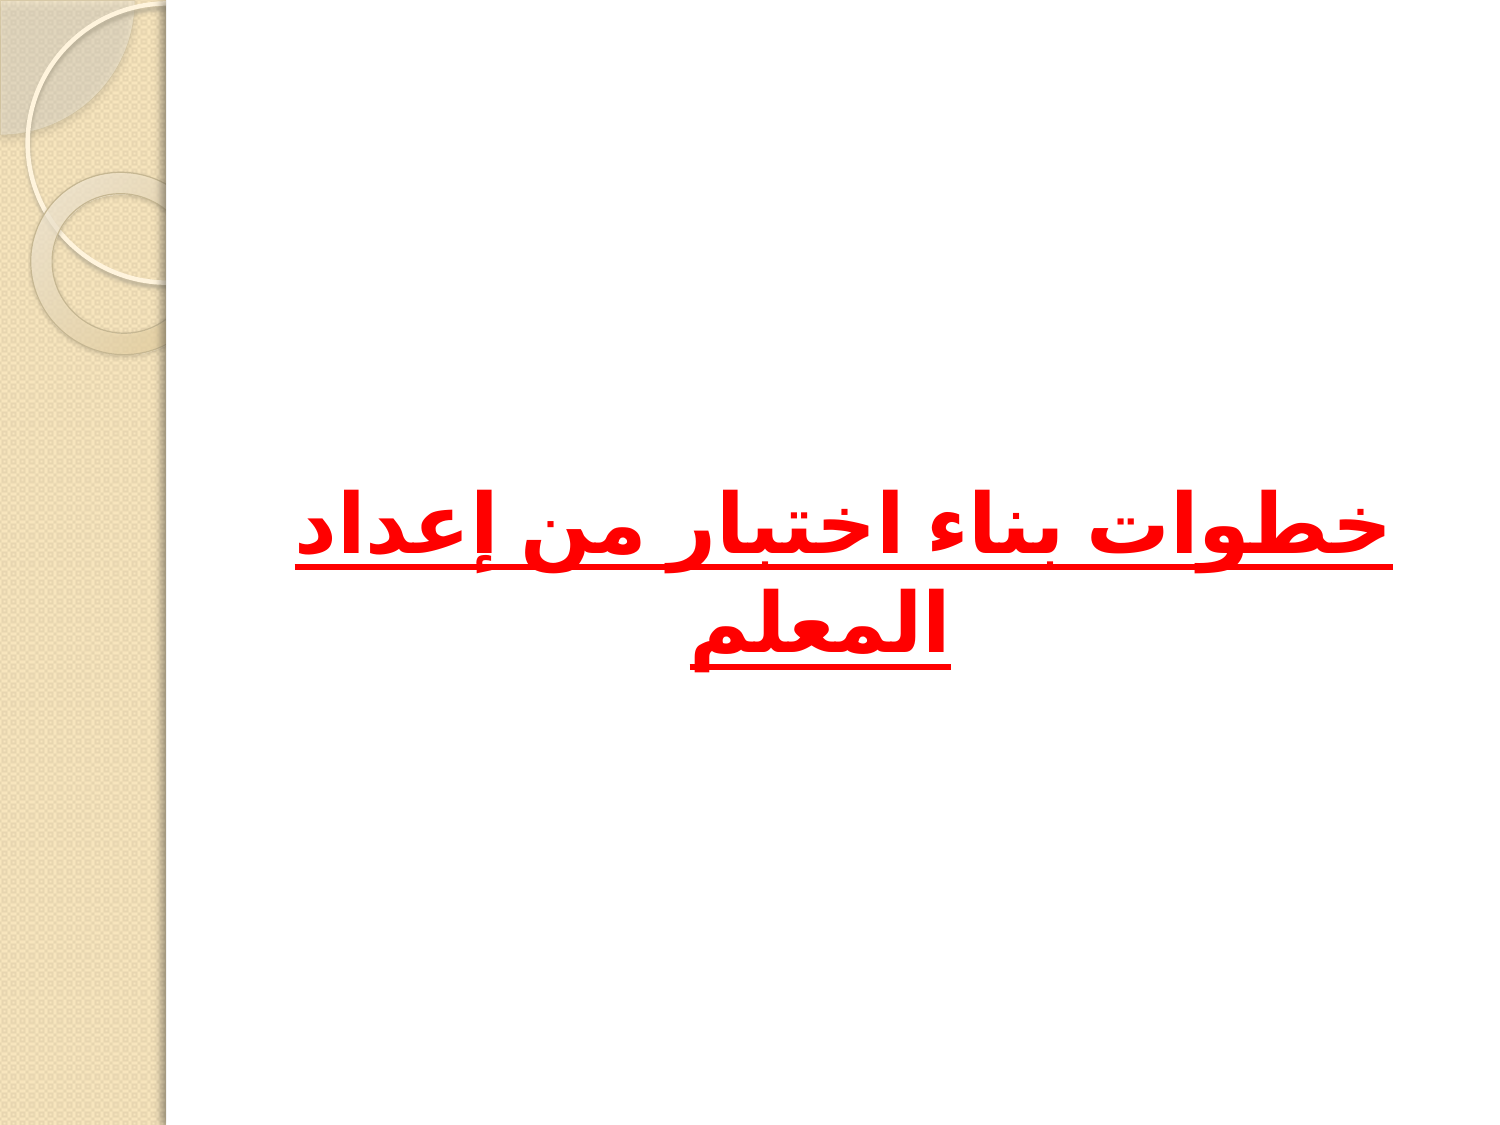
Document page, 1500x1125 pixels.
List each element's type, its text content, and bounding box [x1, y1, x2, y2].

list خطوات بناء اختبار من إعداد المعلم [235, 237, 1466, 1025]
